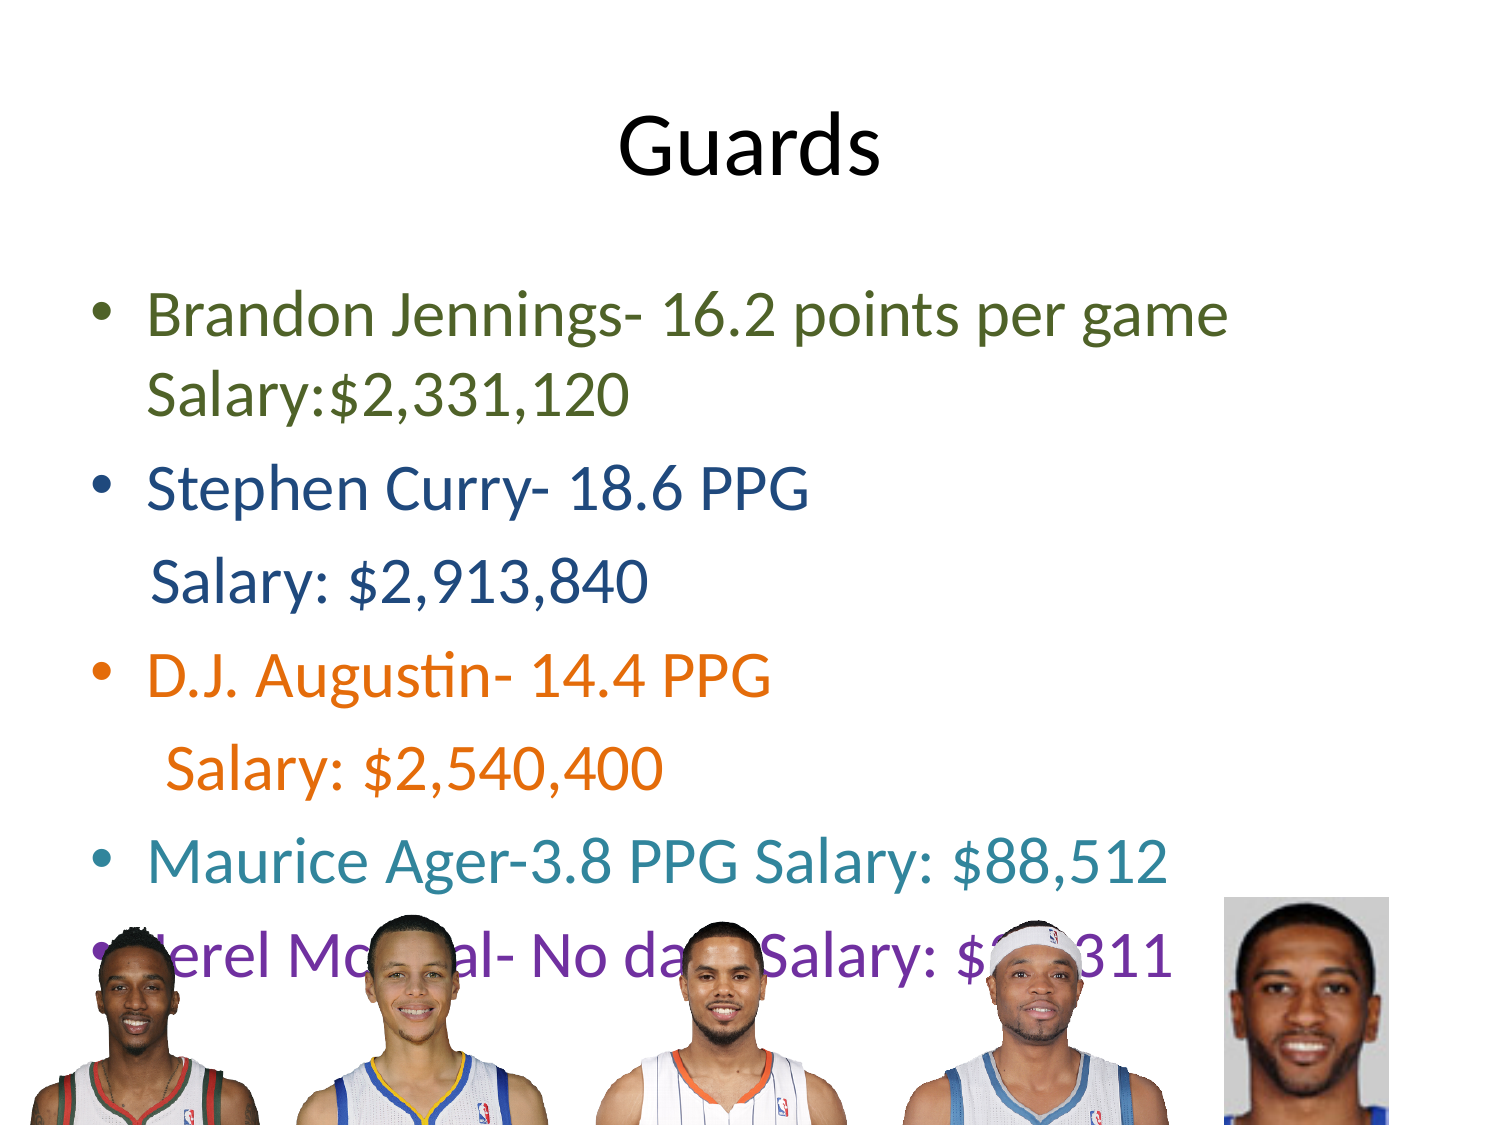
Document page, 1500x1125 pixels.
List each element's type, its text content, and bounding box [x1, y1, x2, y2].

list Brandon Jennings- 16.2 points per game Salary:$2,331,120 Stephen Curry- 18.6 PPG Salary: $2,913,840 D.J. Augustin- 14.4 PPG Salary: $2,540,400 Maurice Ager-3.8 PPG Salary: $88,512 Jerel McNeal- No data Salary: $26,311 [75, 262, 1425, 1005]
picture [0, 909, 560, 1125]
picture [1224, 897, 1390, 1125]
picture [574, 912, 868, 1125]
picture [887, 909, 1185, 1125]
title Guards [75, 45, 1425, 233]
